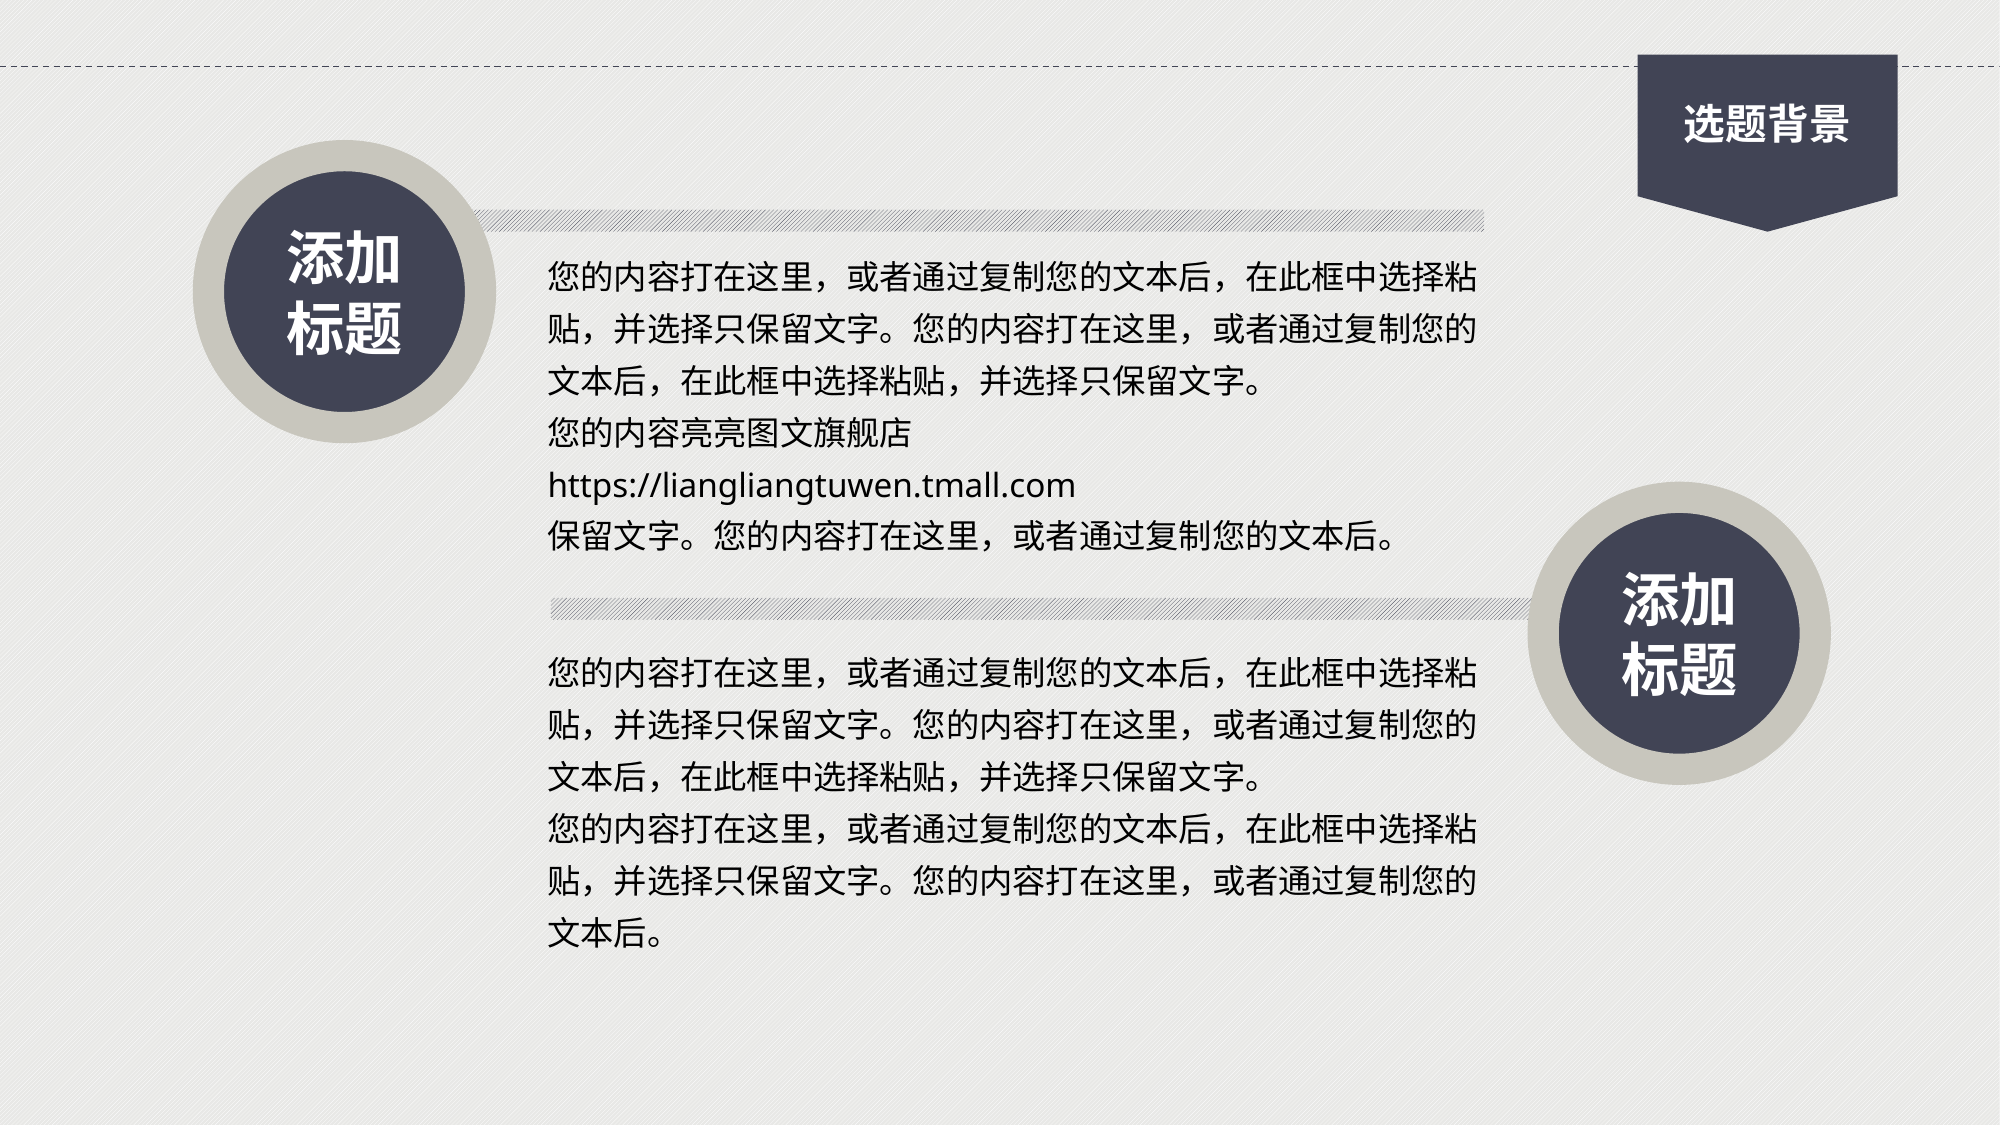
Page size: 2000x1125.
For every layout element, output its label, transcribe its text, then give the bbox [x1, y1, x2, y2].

text_box 添加标题 [1543, 497, 1816, 770]
text_box 您的内容打在这里，或者通过复制您的文本后，在此框中选择粘贴，并选择只保留文字。您的内容打在这里，或者通过复制您的文本后，在此框中选择粘贴，并选择只保留文字。 您的内容亮亮图文旗舰店 https://liangliangtuwen.tmall.com 保留文字。您的内容打在这里，或者通过复制您的文本后。 [532, 236, 1502, 563]
text_box 选题背景 [1669, 90, 1866, 155]
text_box 您的内容打在这里，或者通过复制您的文本后，在此框中选择粘贴，并选择只保留文字。您的内容打在这里，或者通过复制您的文本后，在此框中选择粘贴，并选择只保留文字。 您的内容打在这里，或者通过复制您的文本后，在此框中选择粘贴，并选择只保留文字。您的内容打在这里，或者通过复制您的文本后。 [532, 633, 1502, 960]
text_box [549, 596, 1548, 622]
text_box [1635, 52, 1900, 65]
text_box 添加标题 [208, 155, 481, 428]
text_box [1635, 78, 1900, 234]
text_box [454, 208, 1486, 234]
